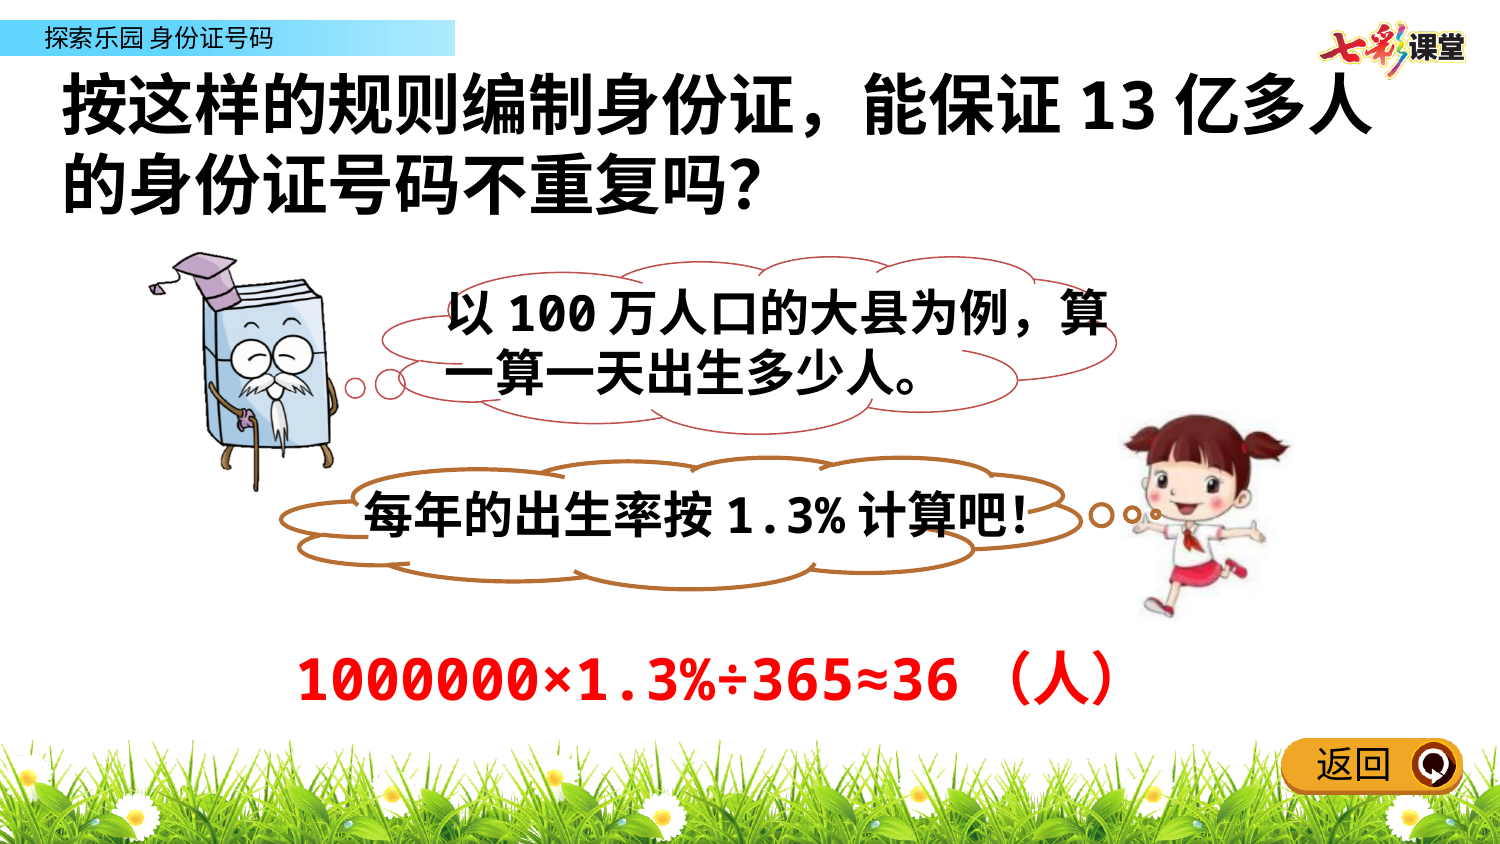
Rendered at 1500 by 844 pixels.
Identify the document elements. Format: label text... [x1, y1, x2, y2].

text_box 每年的出生率按1.3%计算吧！ [348, 476, 1113, 551]
picture [0, 740, 1500, 844]
text_box [386, 455, 1026, 476]
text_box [1281, 733, 1464, 795]
picture [1118, 409, 1294, 622]
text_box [382, 256, 1130, 434]
text_box 按这样的规则编制身份证，能保证13亿多人的身份证号码不重复吗？ [46, 55, 1447, 198]
picture [146, 249, 356, 499]
text_box 1000000×1.3%÷365≈36（人） [280, 634, 1412, 768]
text_box [278, 508, 983, 592]
picture [1316, 20, 1468, 80]
